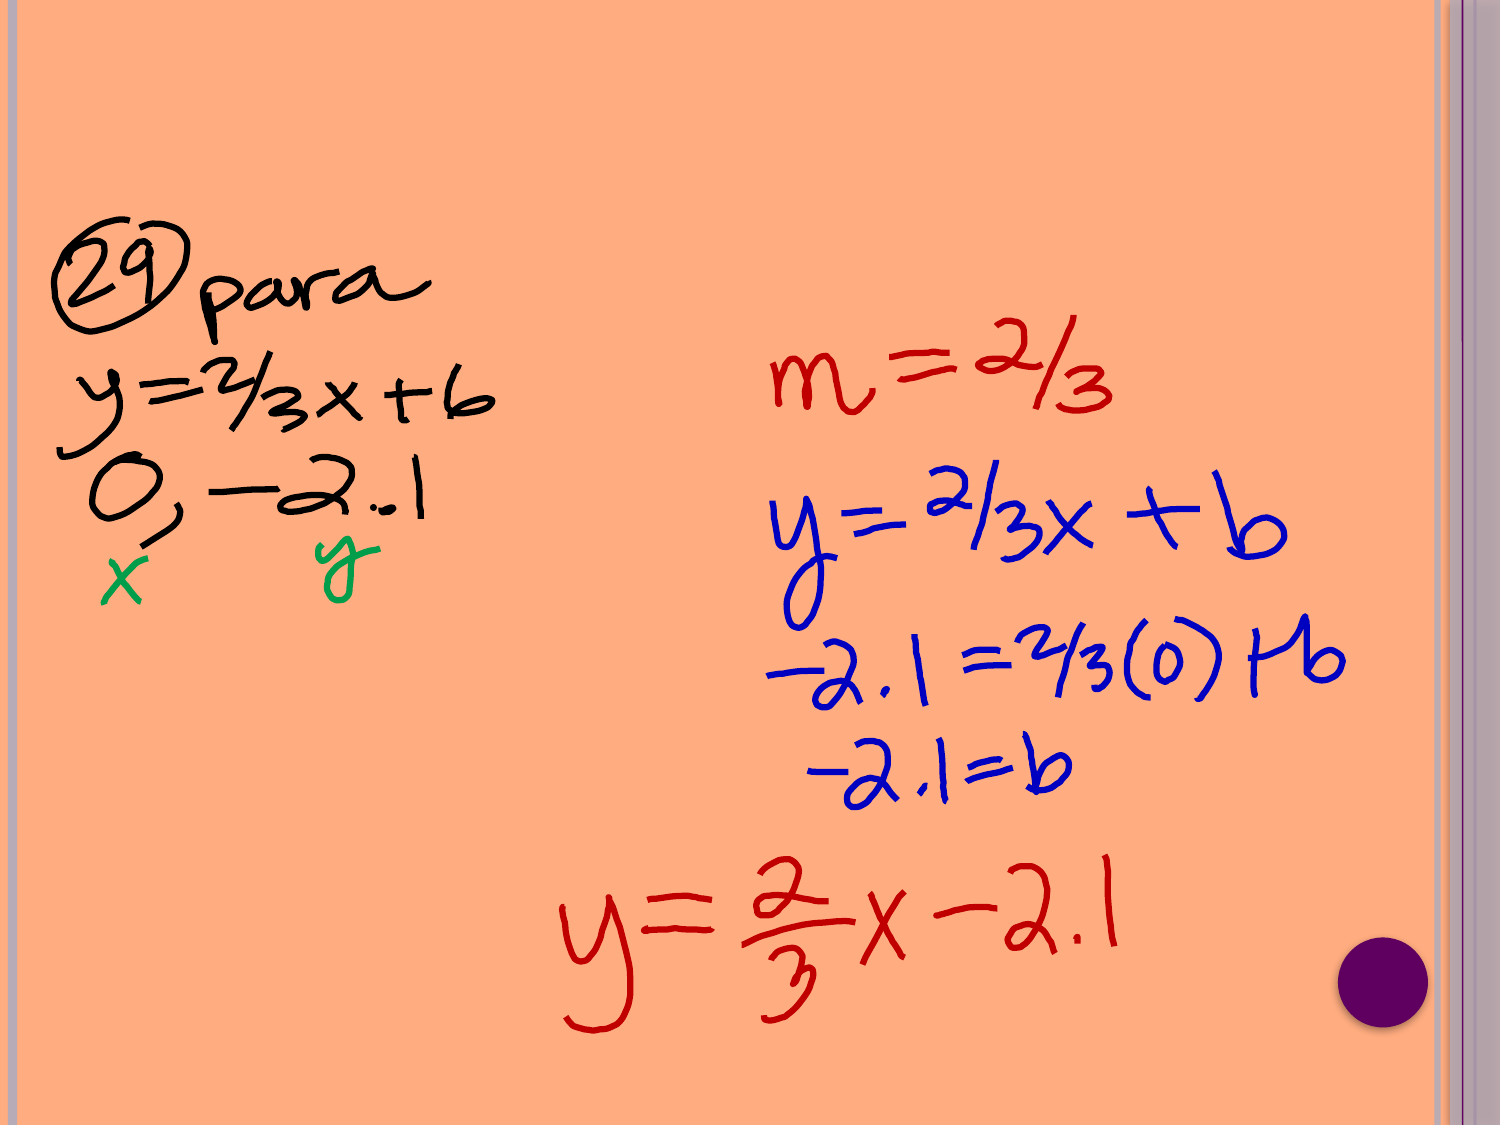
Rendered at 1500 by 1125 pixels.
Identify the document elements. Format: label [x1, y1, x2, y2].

text_box [1069, 525, 1094, 547]
text_box [1247, 615, 1344, 682]
text_box [766, 669, 825, 678]
text_box [327, 382, 340, 396]
text_box [1174, 617, 1220, 700]
text_box [1308, 620, 1315, 665]
text_box [230, 351, 272, 431]
text_box [341, 399, 362, 419]
text_box [977, 319, 1043, 373]
text_box [1016, 626, 1067, 658]
text_box [962, 648, 1001, 657]
text_box [139, 380, 190, 387]
text_box [1022, 733, 1070, 793]
text_box [1044, 502, 1092, 555]
text_box [369, 278, 375, 286]
text_box [201, 277, 242, 343]
text_box [1057, 367, 1111, 412]
text_box [1236, 534, 1240, 544]
text_box [380, 506, 395, 514]
text_box [110, 559, 123, 578]
text_box [963, 664, 1012, 672]
text_box [201, 358, 256, 392]
text_box [647, 894, 713, 901]
text_box [279, 455, 353, 515]
text_box [807, 769, 849, 773]
text_box [245, 270, 340, 309]
text_box [561, 896, 632, 1032]
text_box [881, 688, 888, 697]
text_box [814, 640, 862, 709]
text_box [1006, 865, 1056, 954]
text_box [397, 379, 409, 422]
text_box [868, 892, 884, 923]
text_box [1161, 508, 1200, 512]
text_box [1252, 660, 1256, 696]
text_box [1090, 375, 1104, 388]
text_box [445, 363, 494, 420]
text_box [763, 946, 815, 1022]
text_box [771, 354, 874, 414]
text_box [889, 350, 950, 359]
text_box [853, 523, 907, 536]
text_box [1147, 487, 1178, 548]
text_box [1126, 510, 1154, 516]
text_box [102, 557, 149, 605]
text_box [995, 502, 1041, 561]
text_box [297, 290, 303, 304]
text_box [1213, 470, 1286, 558]
text_box [413, 455, 422, 519]
text_box [967, 758, 1003, 769]
text_box [771, 497, 838, 629]
text_box [965, 766, 1014, 783]
text_box [861, 890, 906, 965]
text_box [1155, 643, 1182, 683]
text_box [384, 393, 398, 397]
text_box [149, 388, 204, 403]
text_box [140, 502, 182, 548]
text_box [1103, 854, 1116, 947]
text_box [1034, 314, 1075, 410]
text_box [91, 453, 161, 520]
text_box [58, 370, 121, 458]
text_box [208, 487, 280, 494]
text_box [918, 784, 928, 796]
text_box [1079, 645, 1111, 690]
text_box [643, 927, 713, 932]
text_box [972, 459, 998, 550]
text_box [1047, 500, 1070, 527]
text_box [1035, 764, 1043, 777]
text_box [316, 382, 356, 416]
text_box [755, 858, 829, 917]
text_box [741, 920, 856, 946]
text_box [928, 467, 973, 514]
text_box [317, 537, 381, 602]
text_box [276, 405, 295, 412]
text_box [846, 740, 899, 809]
text_box [261, 388, 306, 431]
text_box [1253, 628, 1258, 656]
text_box [404, 389, 433, 395]
text_box [1056, 622, 1085, 698]
text_box [841, 509, 883, 515]
text_box [913, 634, 927, 707]
text_box [898, 367, 957, 381]
text_box [884, 924, 906, 959]
text_box [1125, 619, 1151, 699]
text_box [937, 737, 948, 803]
text_box [53, 218, 189, 333]
text_box [935, 905, 998, 917]
text_box [124, 581, 142, 603]
text_box [334, 267, 430, 302]
